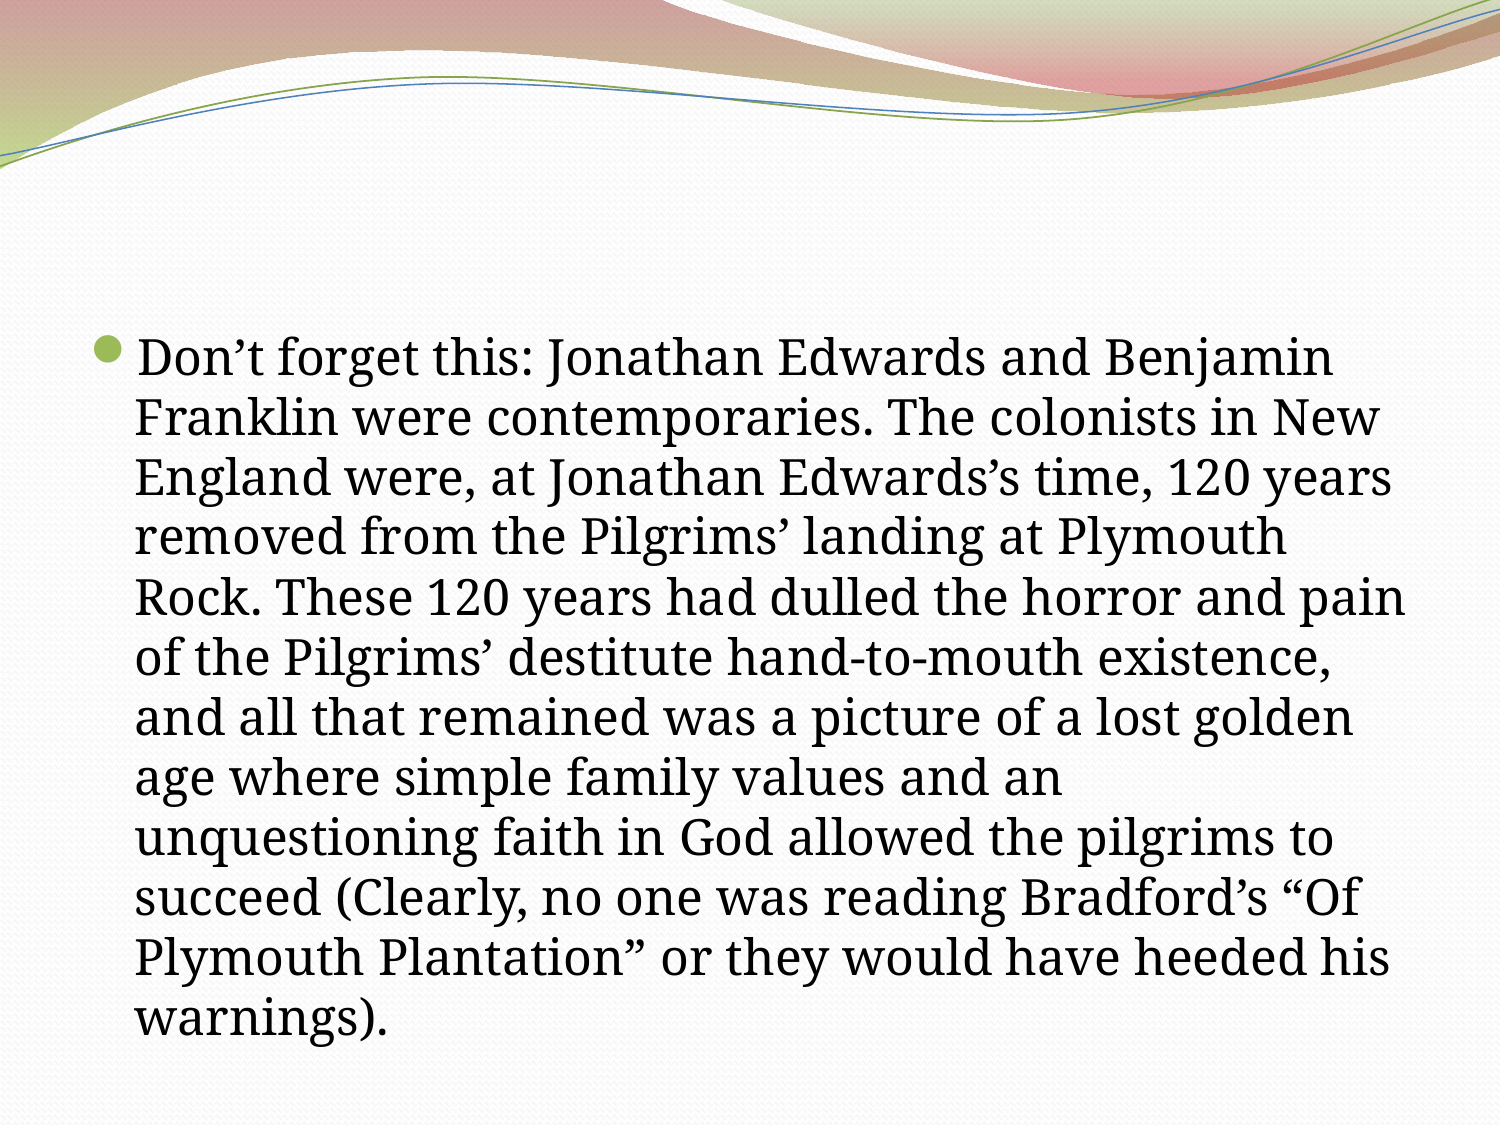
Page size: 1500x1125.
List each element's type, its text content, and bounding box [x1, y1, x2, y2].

list Don’t forget this: Jonathan Edwards and Benjamin Franklin were contemporaries. The colonists in New England were, at Jonathan Edwards’s time, 120 years removed from the Pilgrims’ landing at Plymouth Rock. These 120 years had dulled the horror and pain of the Pilgrims’ destitute hand-to-mouth existence, and all that remained was a picture of a lost golden age where simple family values and an unquestioning faith in God allowed the pilgrims to succeed (Clearly, no one was reading Bradford’s “Of Plymouth Plantation” or they would have heeded his warnings). [74, 317, 1426, 1038]
